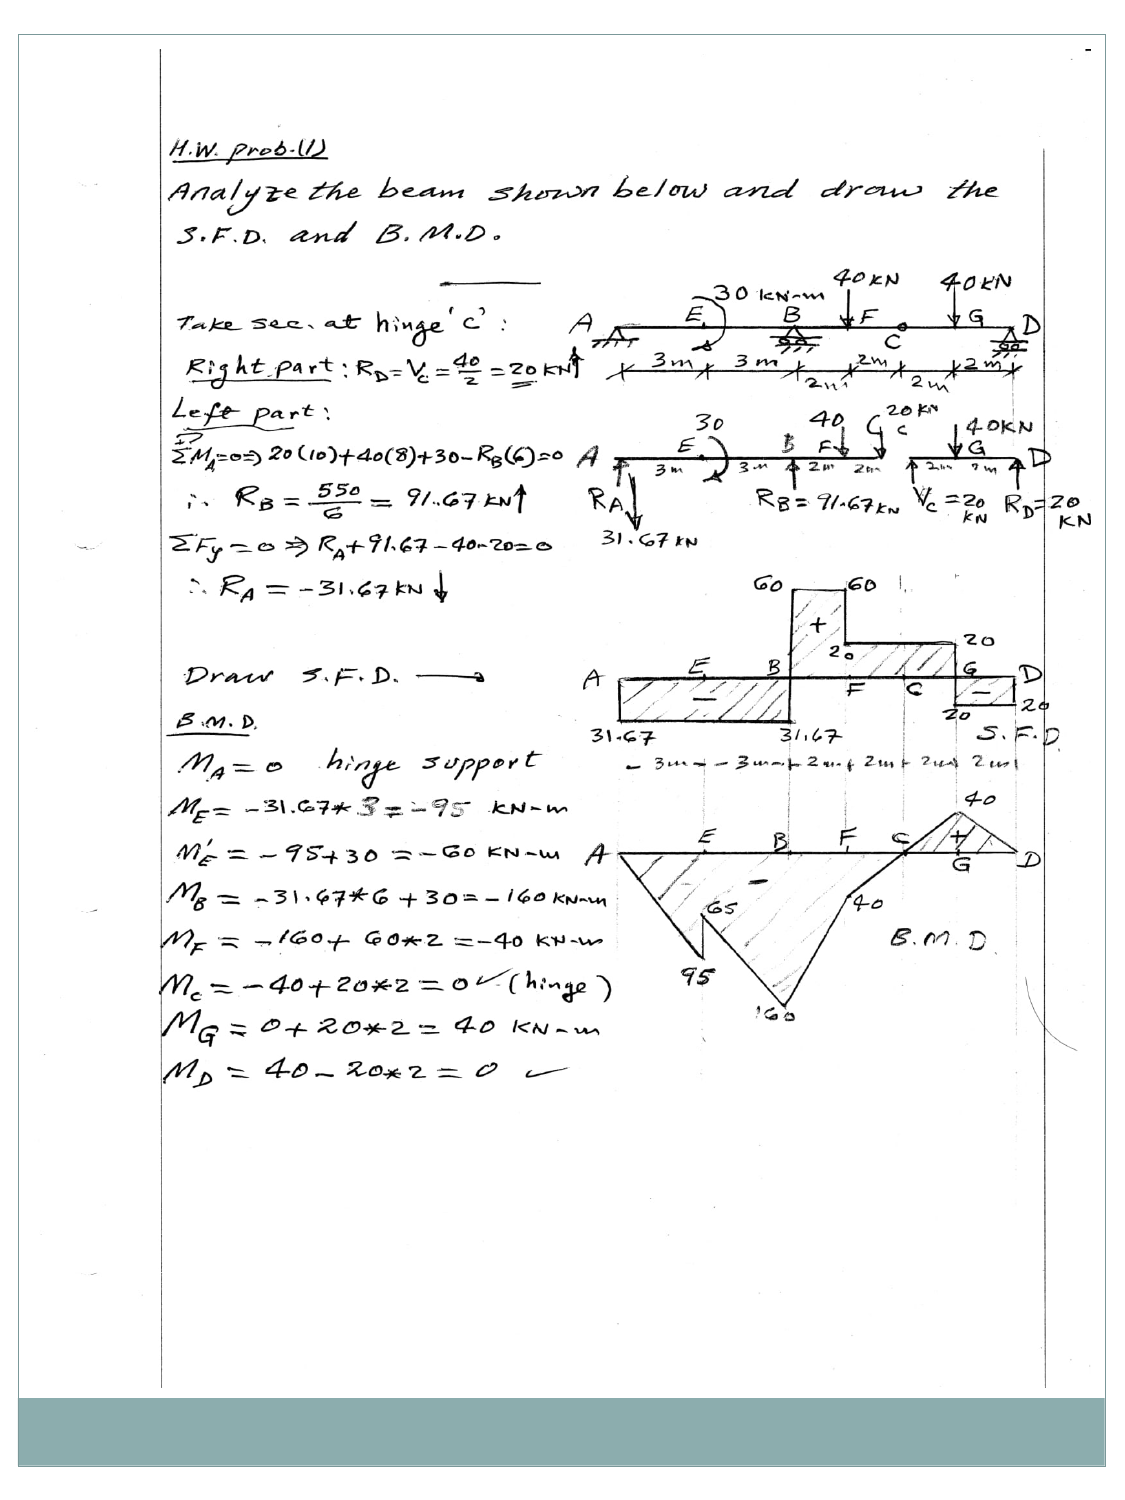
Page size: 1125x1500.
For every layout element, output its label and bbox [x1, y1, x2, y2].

picture [33, 49, 1092, 1388]
